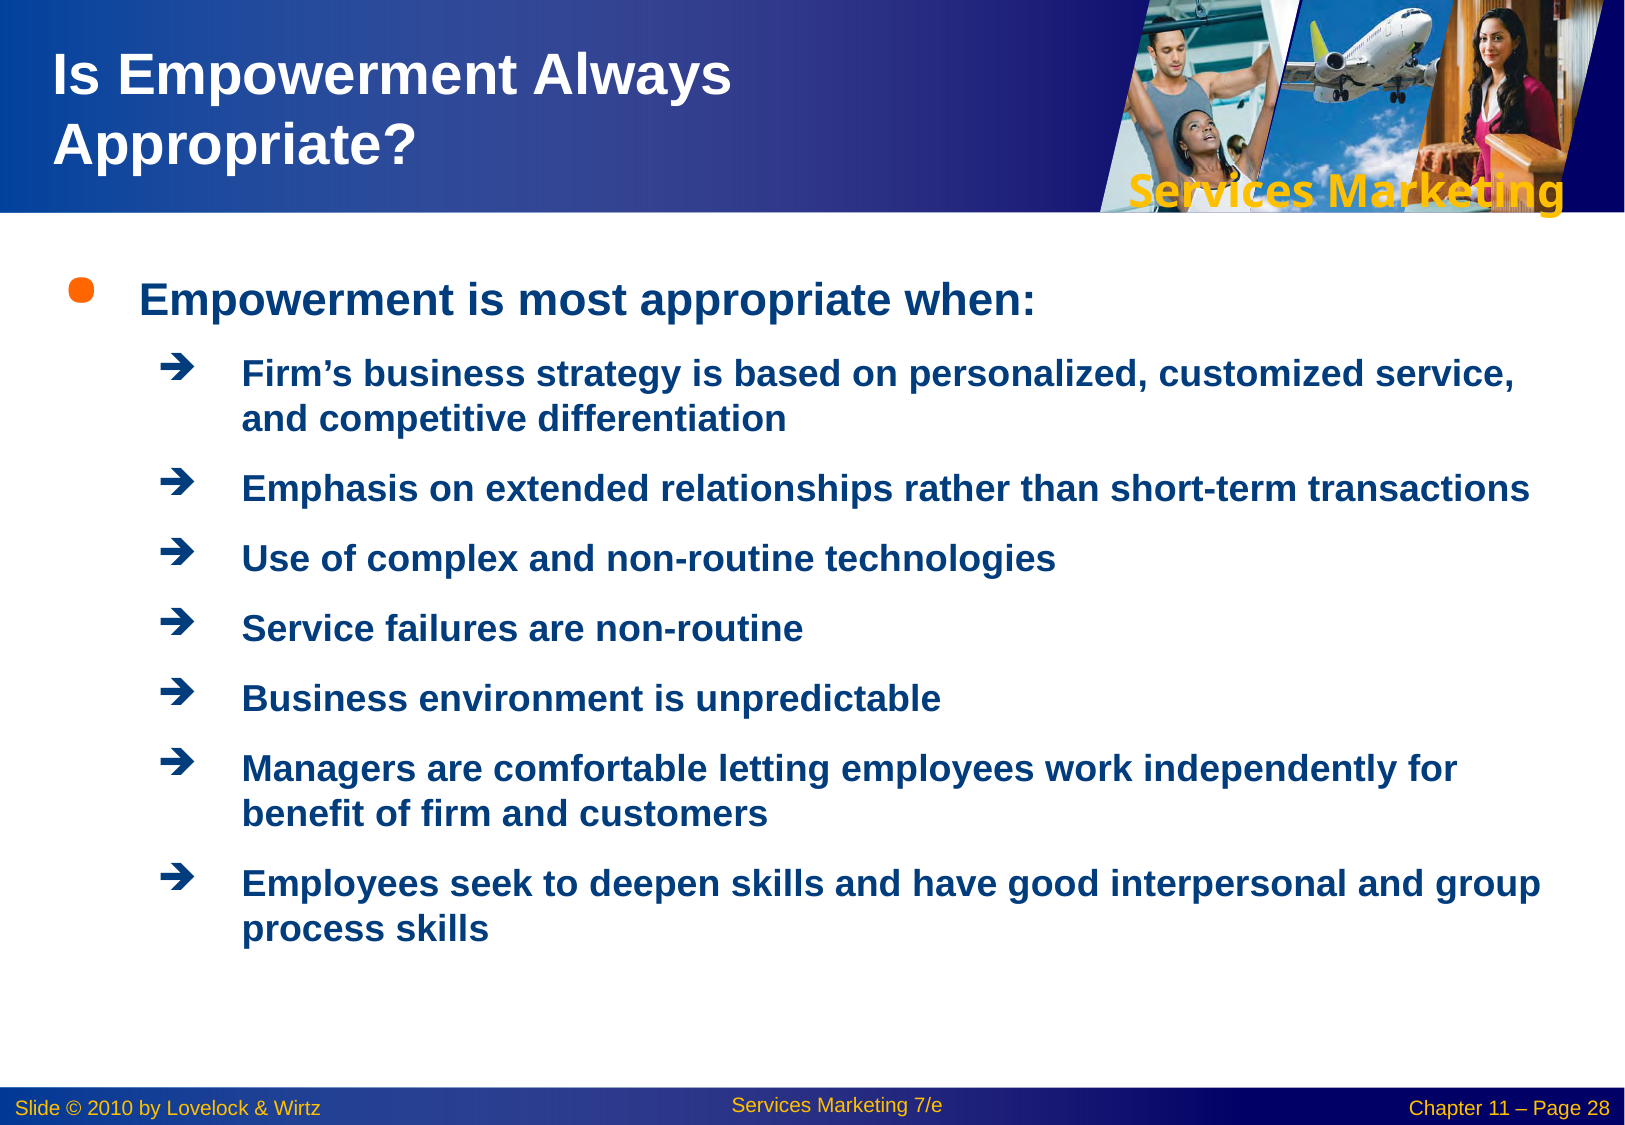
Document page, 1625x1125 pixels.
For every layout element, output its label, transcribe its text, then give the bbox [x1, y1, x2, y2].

picture [1162, 186, 1172, 192]
picture [1100, 0, 1604, 213]
list Empowerment is most appropriate when: Firm’s business strategy is based on personalized, customized service, and competitive differentiation Emphasis on extended relationships rather than short-term transactions Use of complex and non-routine technologies Service failures are non-routine Business environment is unpredictable Managers are comfortable letting employees work independently for benefit of firm and customers Employees seek to deepen skills and have good interpersonal and group process skills [49, 261, 1588, 1051]
title Is Empowerment Always Appropriate? [36, 37, 1088, 176]
picture [1546, 187, 1556, 202]
